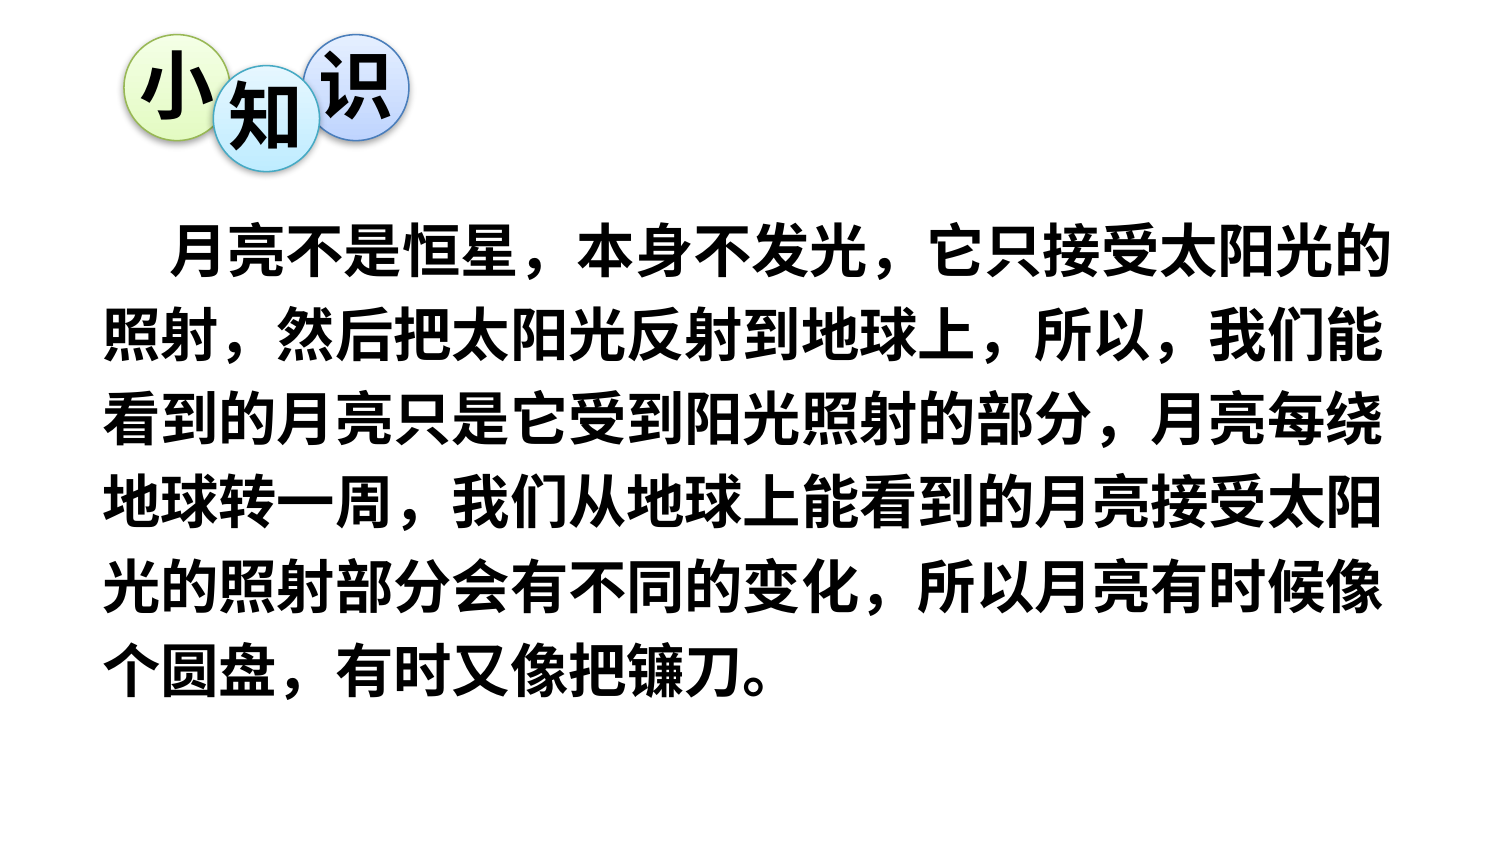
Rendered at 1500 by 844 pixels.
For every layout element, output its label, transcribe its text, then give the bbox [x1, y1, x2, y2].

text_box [123, 30, 410, 172]
text_box 月亮不是恒星，本身不发光，它只接受太阳光的照射，然后把太阳光反射到地球上，所以，我们能看到的月亮只是它受到阳光照射的部分，月亮每绕地球转一周，我们从地球上能看到的月亮接受太阳光的照射部分会有不同的变化，所以月亮有时候像个圆盘，有时又像把镰刀。 [87, 192, 1411, 711]
